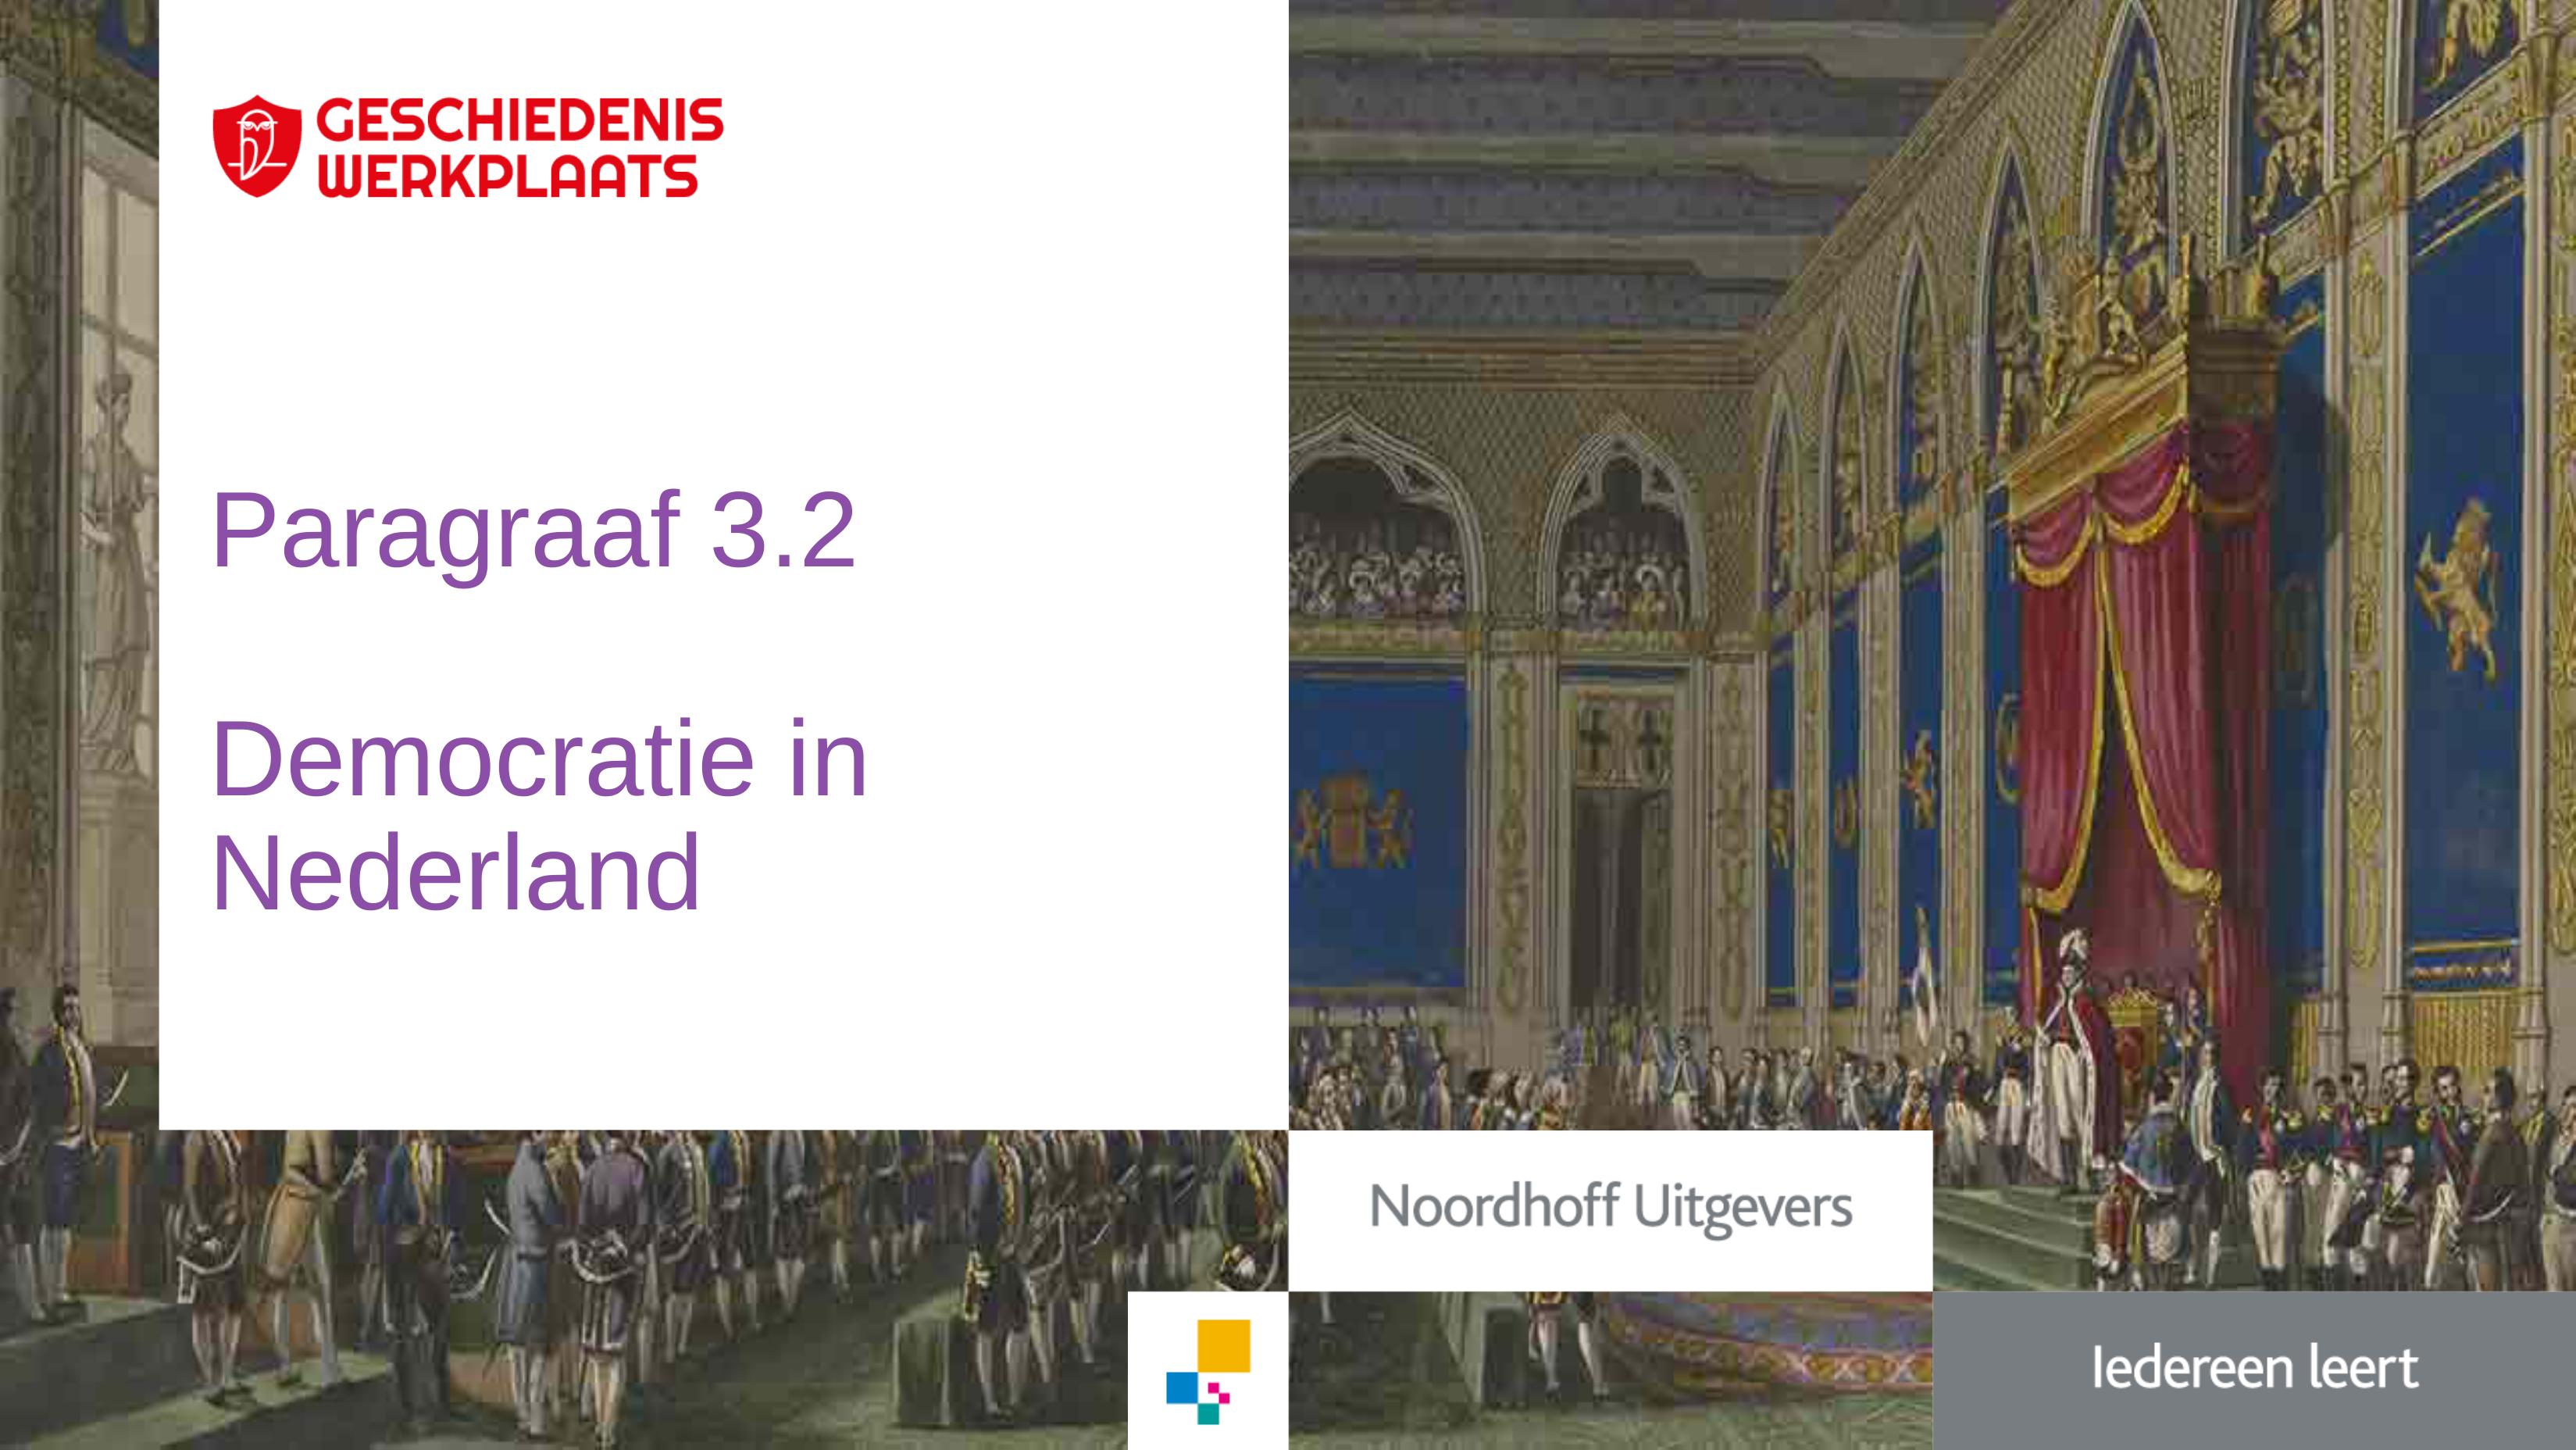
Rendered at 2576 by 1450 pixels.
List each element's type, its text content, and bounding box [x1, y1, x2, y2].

picture [159, 0, 1185, 293]
picture [0, 0, 2576, 1450]
title Paragraaf 3.2 Democratie in Nederland [159, 322, 1289, 968]
